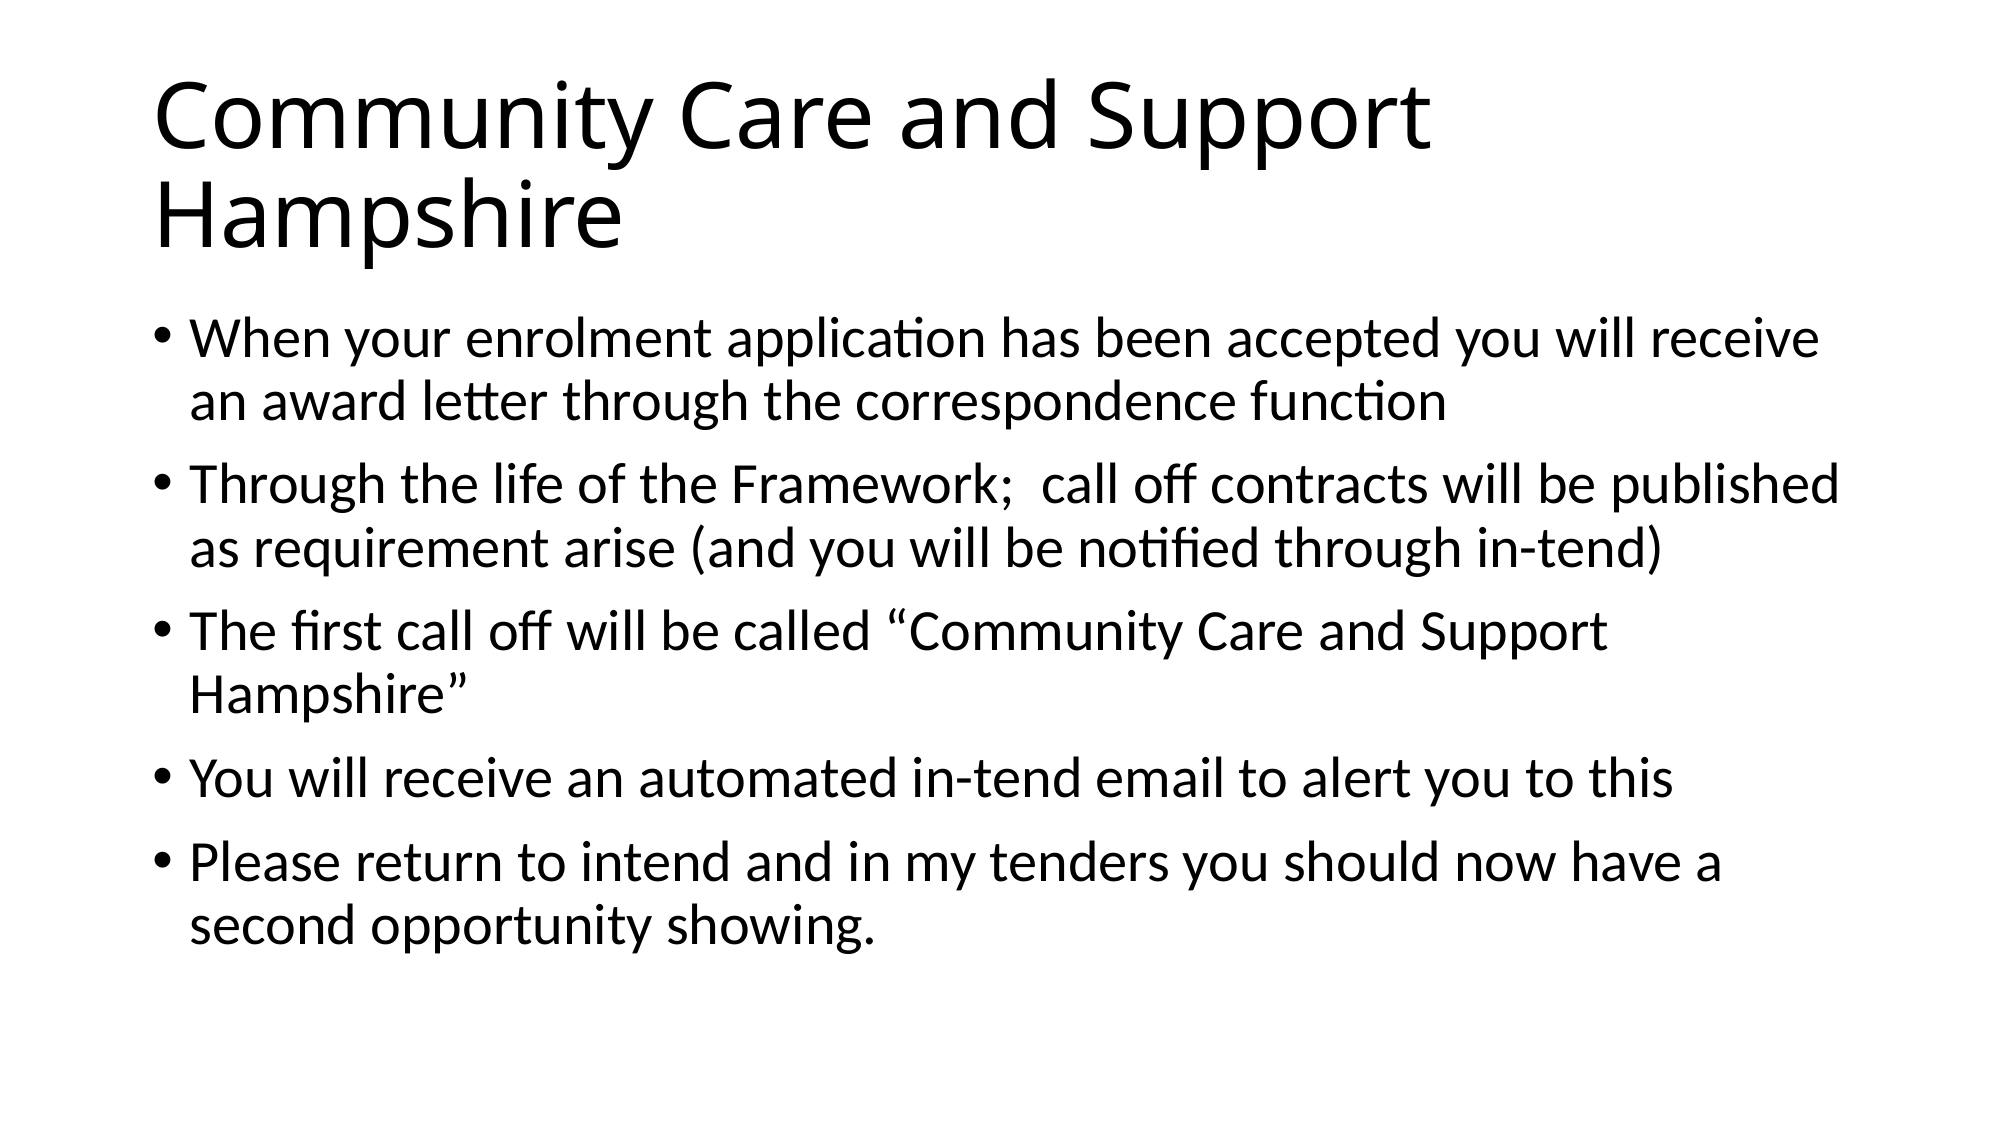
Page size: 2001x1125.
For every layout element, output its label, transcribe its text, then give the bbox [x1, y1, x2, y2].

list When your enrolment application has been accepted you will receive an award letter through the correspondence function Through the life of the Framework; call off contracts will be published as requirement arise (and you will be notified through in-tend) The first call off will be called “Community Care and Support Hampshire” You will receive an automated in-tend email to alert you to this Please return to intend and in my tenders you should now have a second opportunity showing. [137, 299, 1863, 1014]
title Community Care and Support Hampshire [137, 59, 1863, 278]
